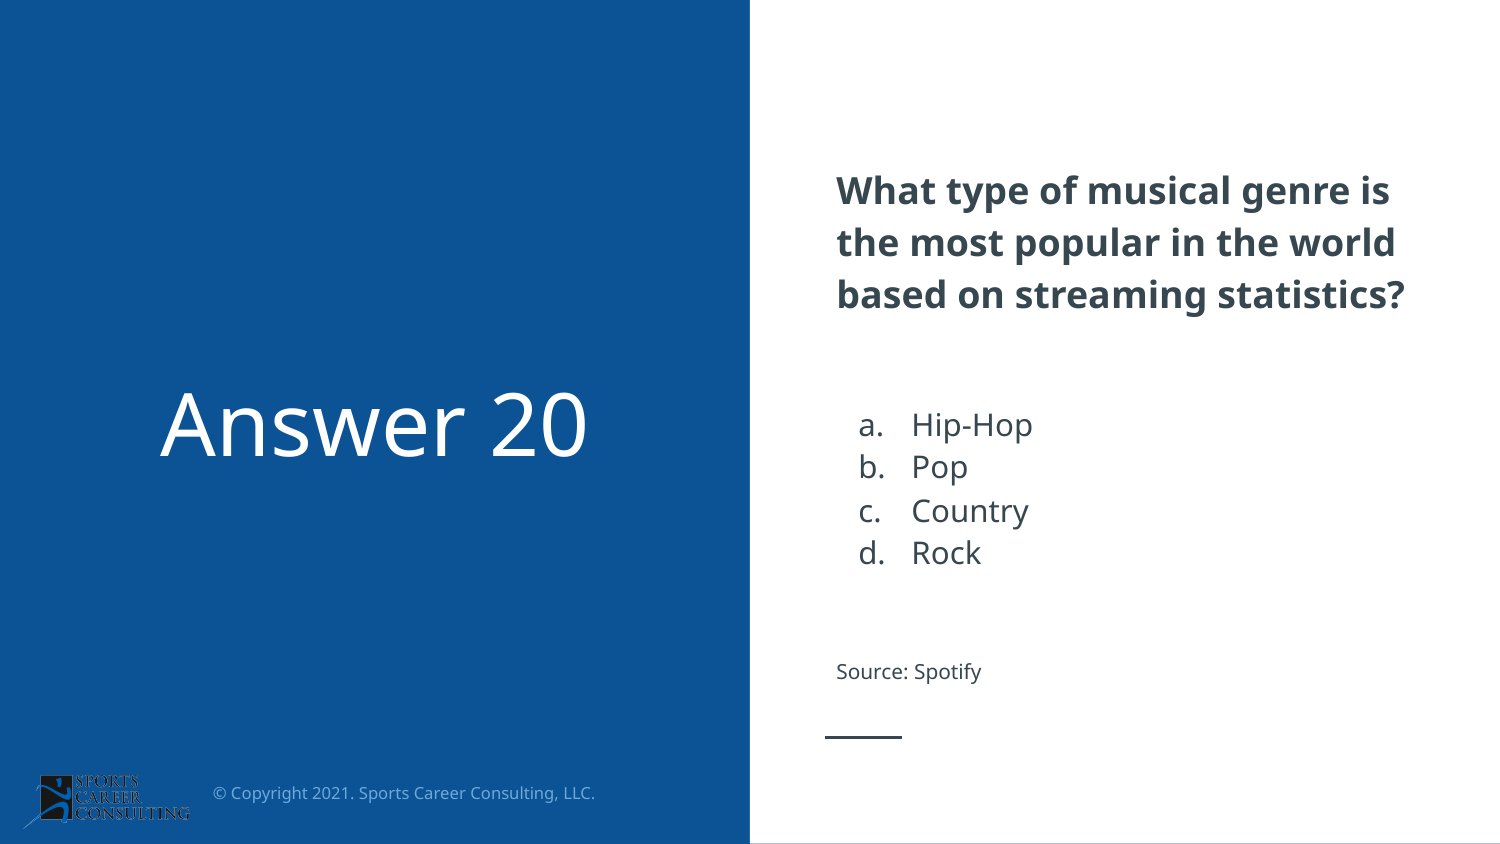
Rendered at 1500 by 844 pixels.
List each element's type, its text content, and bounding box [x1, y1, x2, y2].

picture [22, 774, 190, 829]
text_box © Copyright 2021. Sports Career Consulting, LLC. [197, 767, 750, 838]
title Answer 20 [43, 298, 708, 546]
list What type of musical genre is the most popular in the world based on streaming statistics? Hip-Hop Pop Country Rock Source: Spotify [821, 118, 1466, 725]
